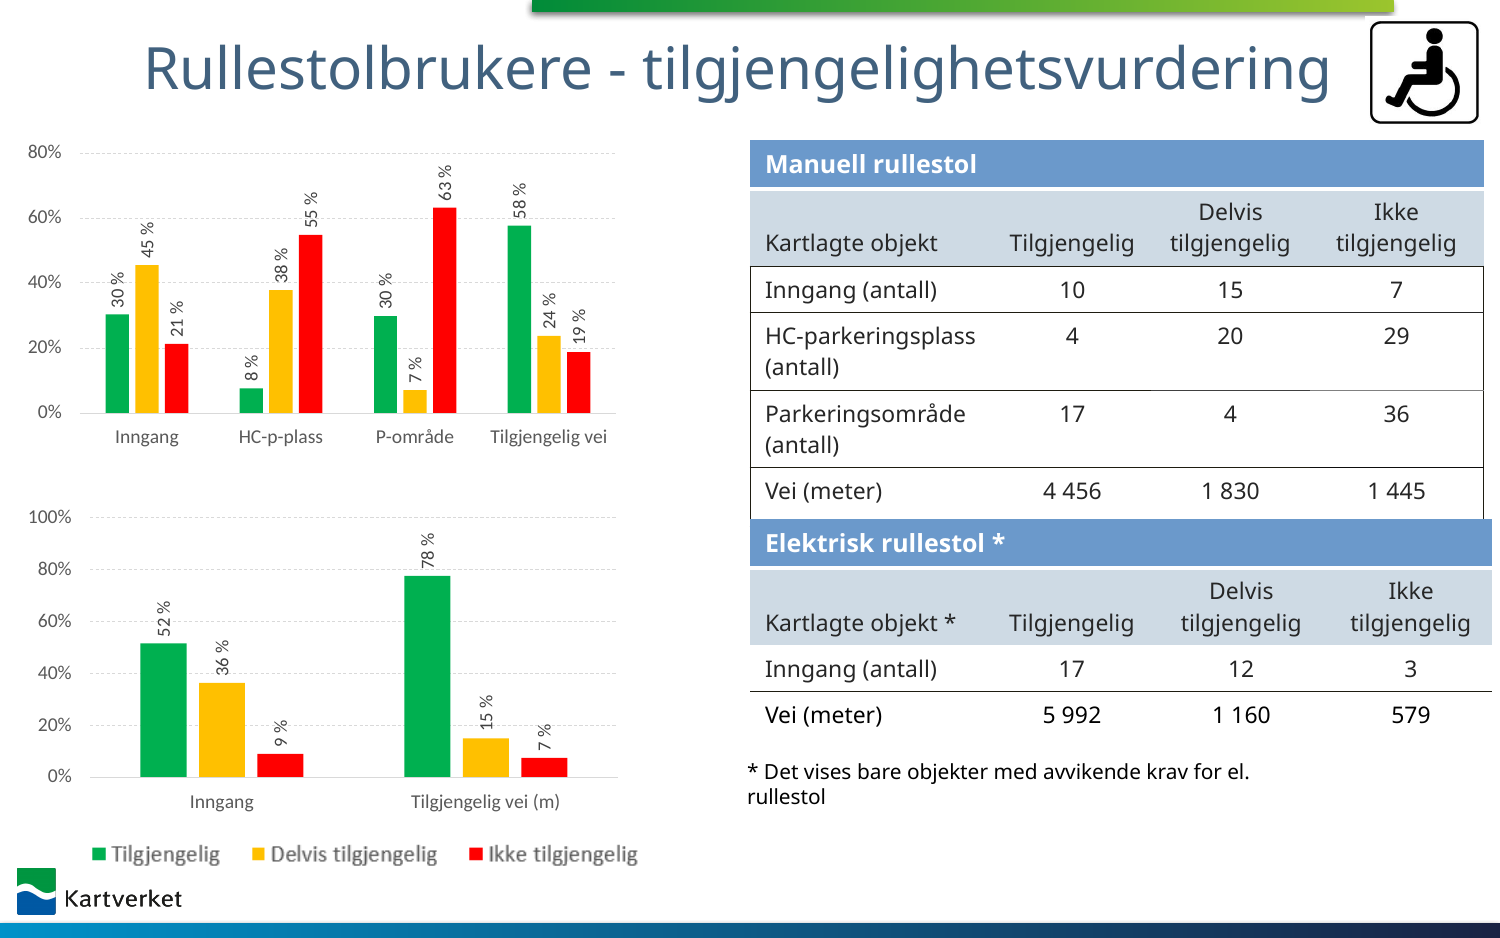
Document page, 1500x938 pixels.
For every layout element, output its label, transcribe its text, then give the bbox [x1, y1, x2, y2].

table_cell 3 [1330, 645, 1492, 691]
table_cell 36 [1310, 391, 1483, 467]
table_cell Kartlagte objekt * [750, 570, 991, 645]
table_cell 15 [1151, 267, 1310, 312]
table_cell Kartlagte objekt [750, 191, 994, 266]
table_header Elektrisk rullestol * [750, 519, 1492, 566]
table_cell 4 [1151, 391, 1310, 467]
table_cell 17 [994, 391, 1151, 467]
table_cell 1 160 [1153, 692, 1330, 738]
table_cell 4 456 [994, 468, 1151, 519]
table_cell Tilgjengelig [991, 570, 1153, 645]
table_cell HC-parkeringsplass (antall) [751, 313, 994, 390]
table_cell 10 [994, 267, 1151, 312]
picture [86, 838, 643, 870]
table_cell Inngang (antall) [750, 645, 991, 691]
table_cell Vei (meter) [751, 468, 994, 519]
table_header Manuell rullestol [750, 140, 1484, 187]
table_cell 1 830 [1151, 468, 1310, 519]
table_cell Ikke tilgjengelig [1310, 191, 1484, 266]
table_cell Ikke tilgjengelig [1330, 570, 1492, 645]
table_cell 7 [1310, 267, 1483, 312]
table_cell 17 [991, 645, 1153, 691]
table_cell 29 [1310, 313, 1483, 390]
table_cell Delvis tilgjengelig [1153, 570, 1330, 645]
table_cell 579 [1330, 692, 1492, 738]
table_cell 4 [994, 313, 1151, 390]
table_cell Vei (meter) [750, 692, 991, 738]
table_cell Tilgjengelig [994, 191, 1151, 266]
table_cell 12 [1153, 645, 1330, 691]
table_cell Parkeringsområde (antall) [751, 391, 994, 467]
table_cell Delvis tilgjengelig [1151, 191, 1310, 266]
table_cell 20 [1151, 313, 1310, 390]
text_box * Det vises bare objekter med avvikende krav for el. rullestol [732, 751, 1317, 816]
table_cell 5 992 [991, 692, 1153, 738]
table_cell 1 445 [1310, 468, 1483, 519]
picture [20, 499, 630, 822]
picture [1365, 16, 1484, 129]
text_box Rullestolbrukere - tilgjengelighetsvurdering [39, 12, 1348, 109]
picture [20, 135, 629, 457]
table_cell Inngang (antall) [751, 267, 994, 312]
